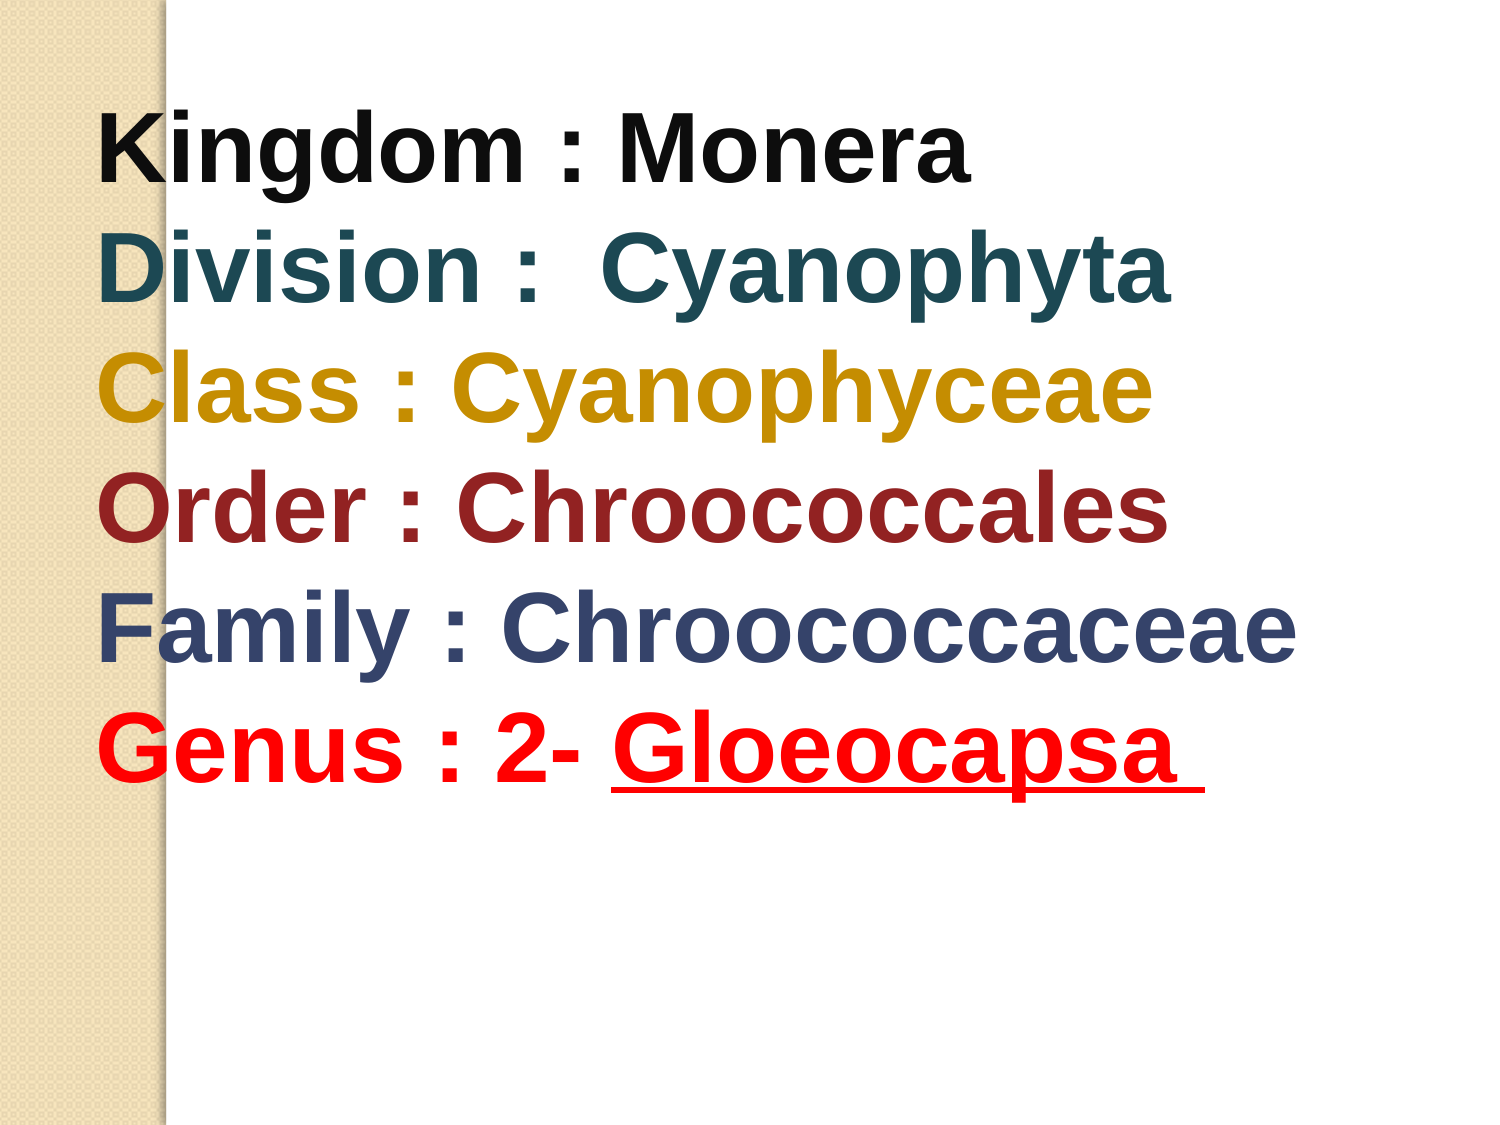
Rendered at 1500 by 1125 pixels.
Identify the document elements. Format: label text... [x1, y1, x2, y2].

text_box Kingdom : Monera Division : Cyanophyta Class : Cyanophyceae Order : Chroococcales Family : Chroococcaceae Genus : 2- Gloeocapsa [62, 74, 1438, 810]
